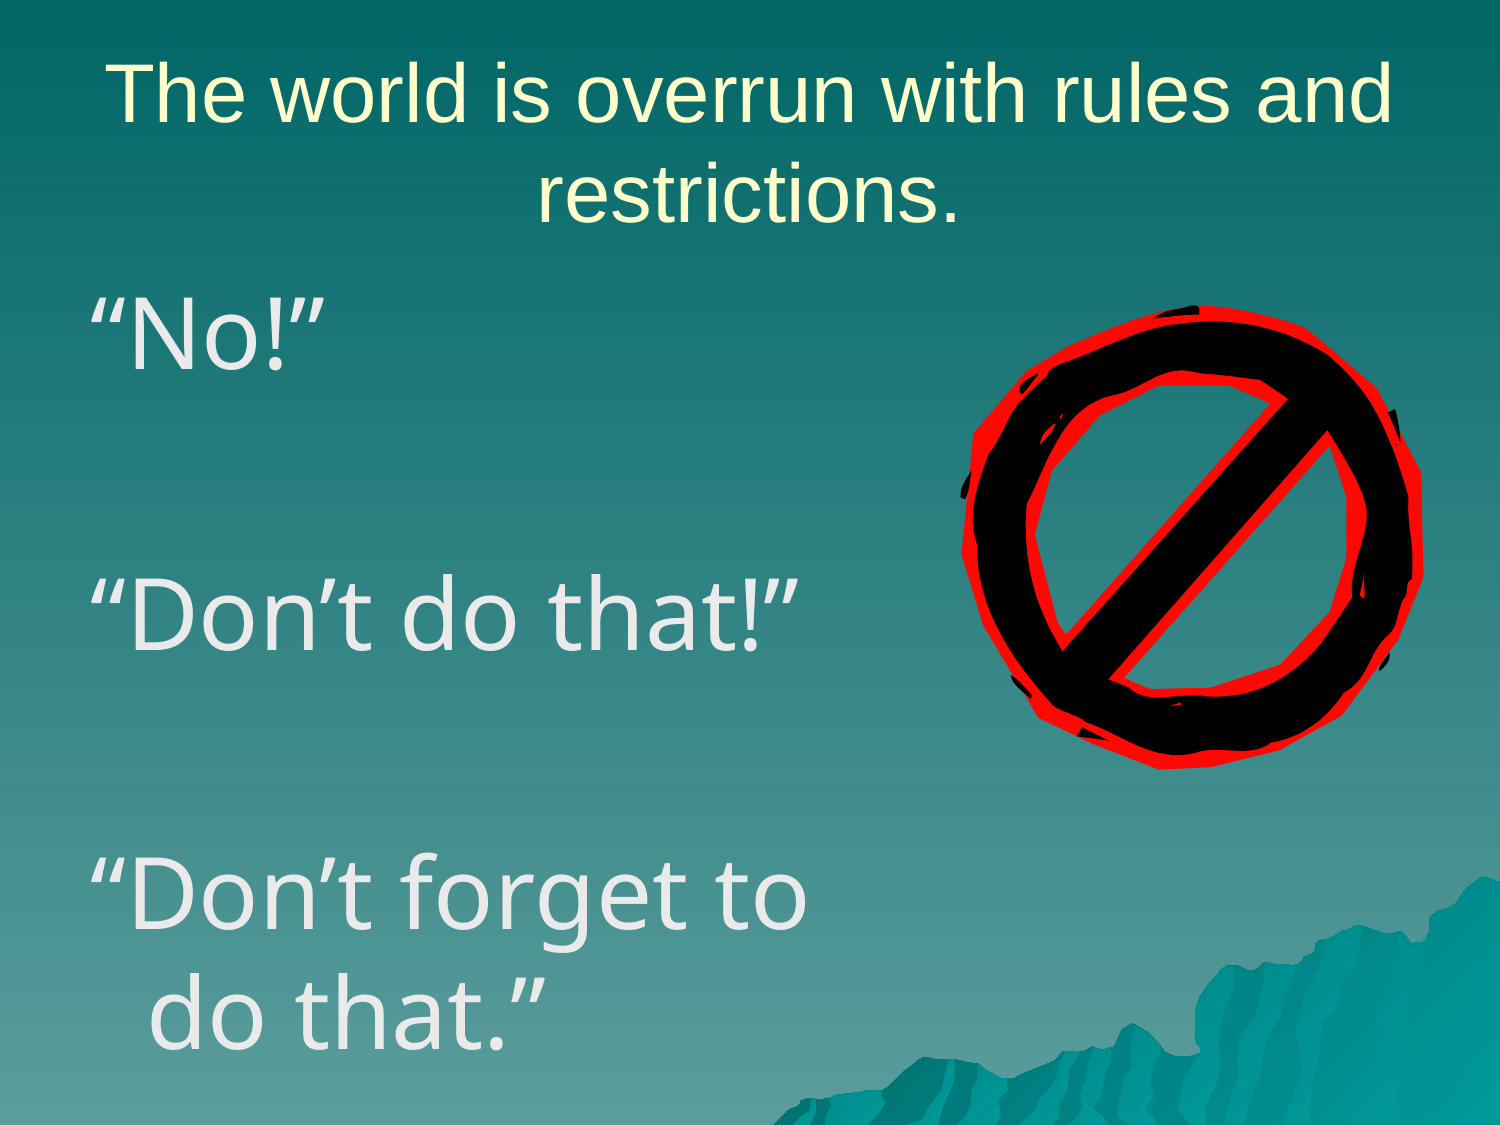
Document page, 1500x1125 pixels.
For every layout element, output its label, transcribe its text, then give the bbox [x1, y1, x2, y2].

title The world is overrun with rules and restrictions. [74, 45, 1426, 233]
list “No!” “Don’t do that!” “Don’t forget to do that.” [74, 262, 901, 1006]
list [959, 299, 1424, 770]
